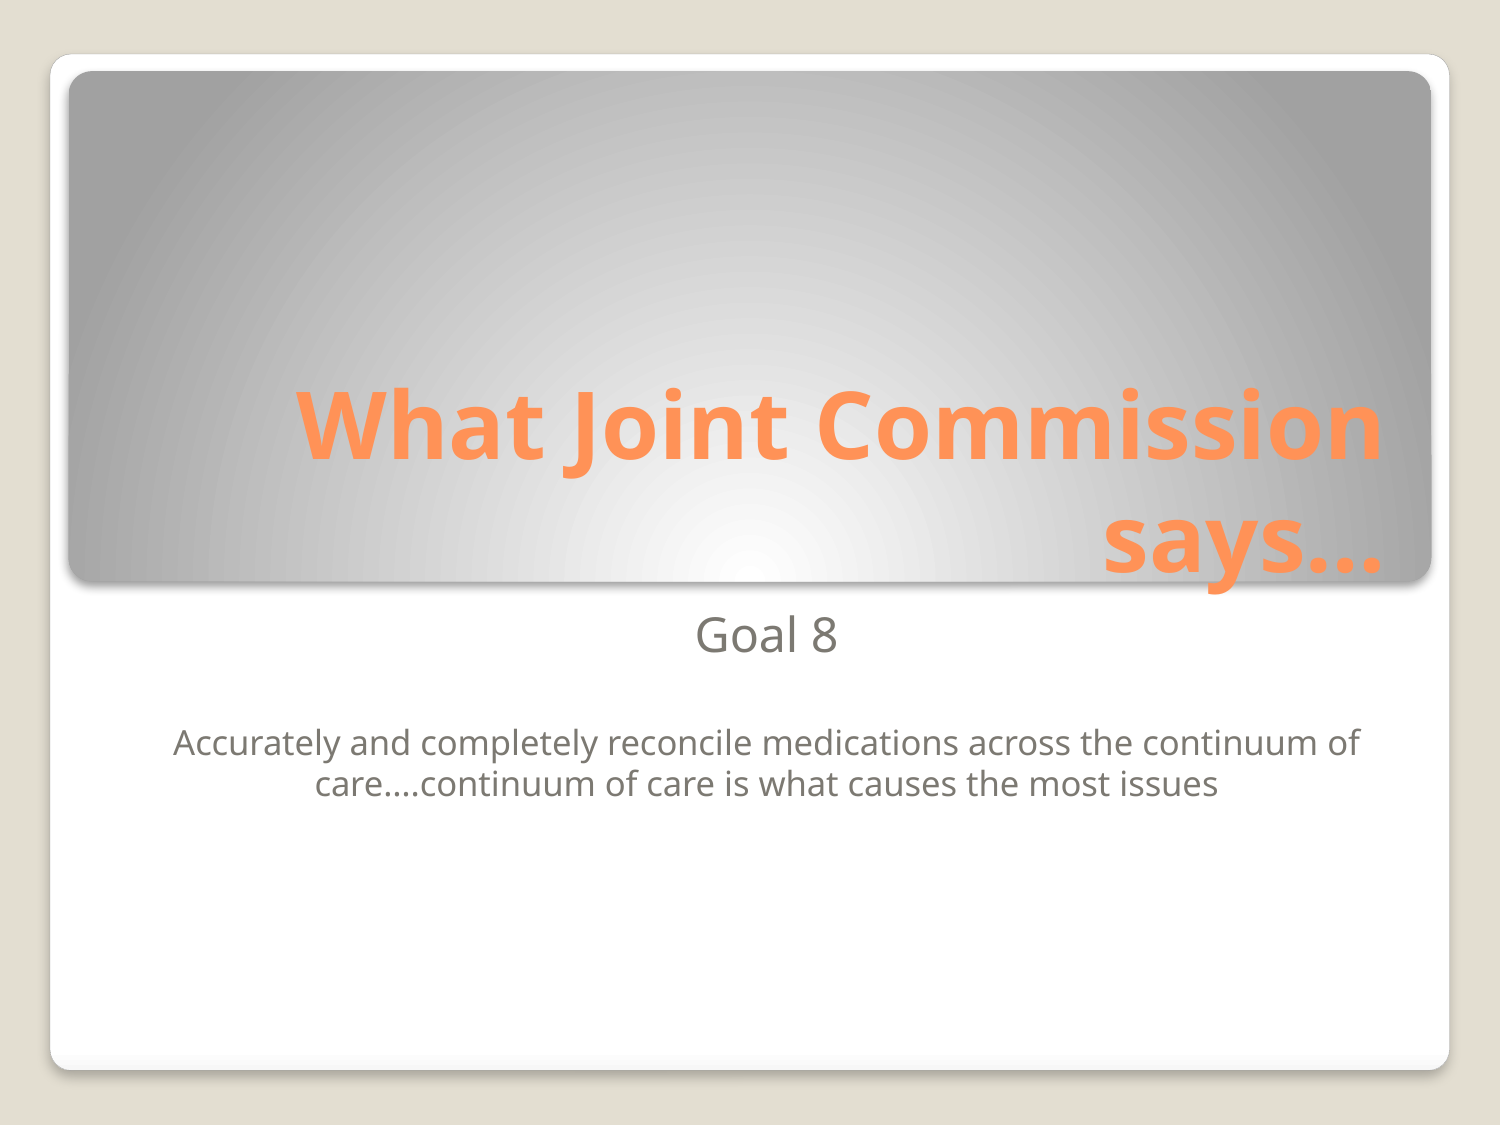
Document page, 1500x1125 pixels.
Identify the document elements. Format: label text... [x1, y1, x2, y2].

title What Joint Commission says… [118, 298, 1394, 599]
subtitle Goal 8 Accurately and completely reconcile medications across the continuum of care….continuum of care is what causes the most issues [118, 604, 1394, 813]
